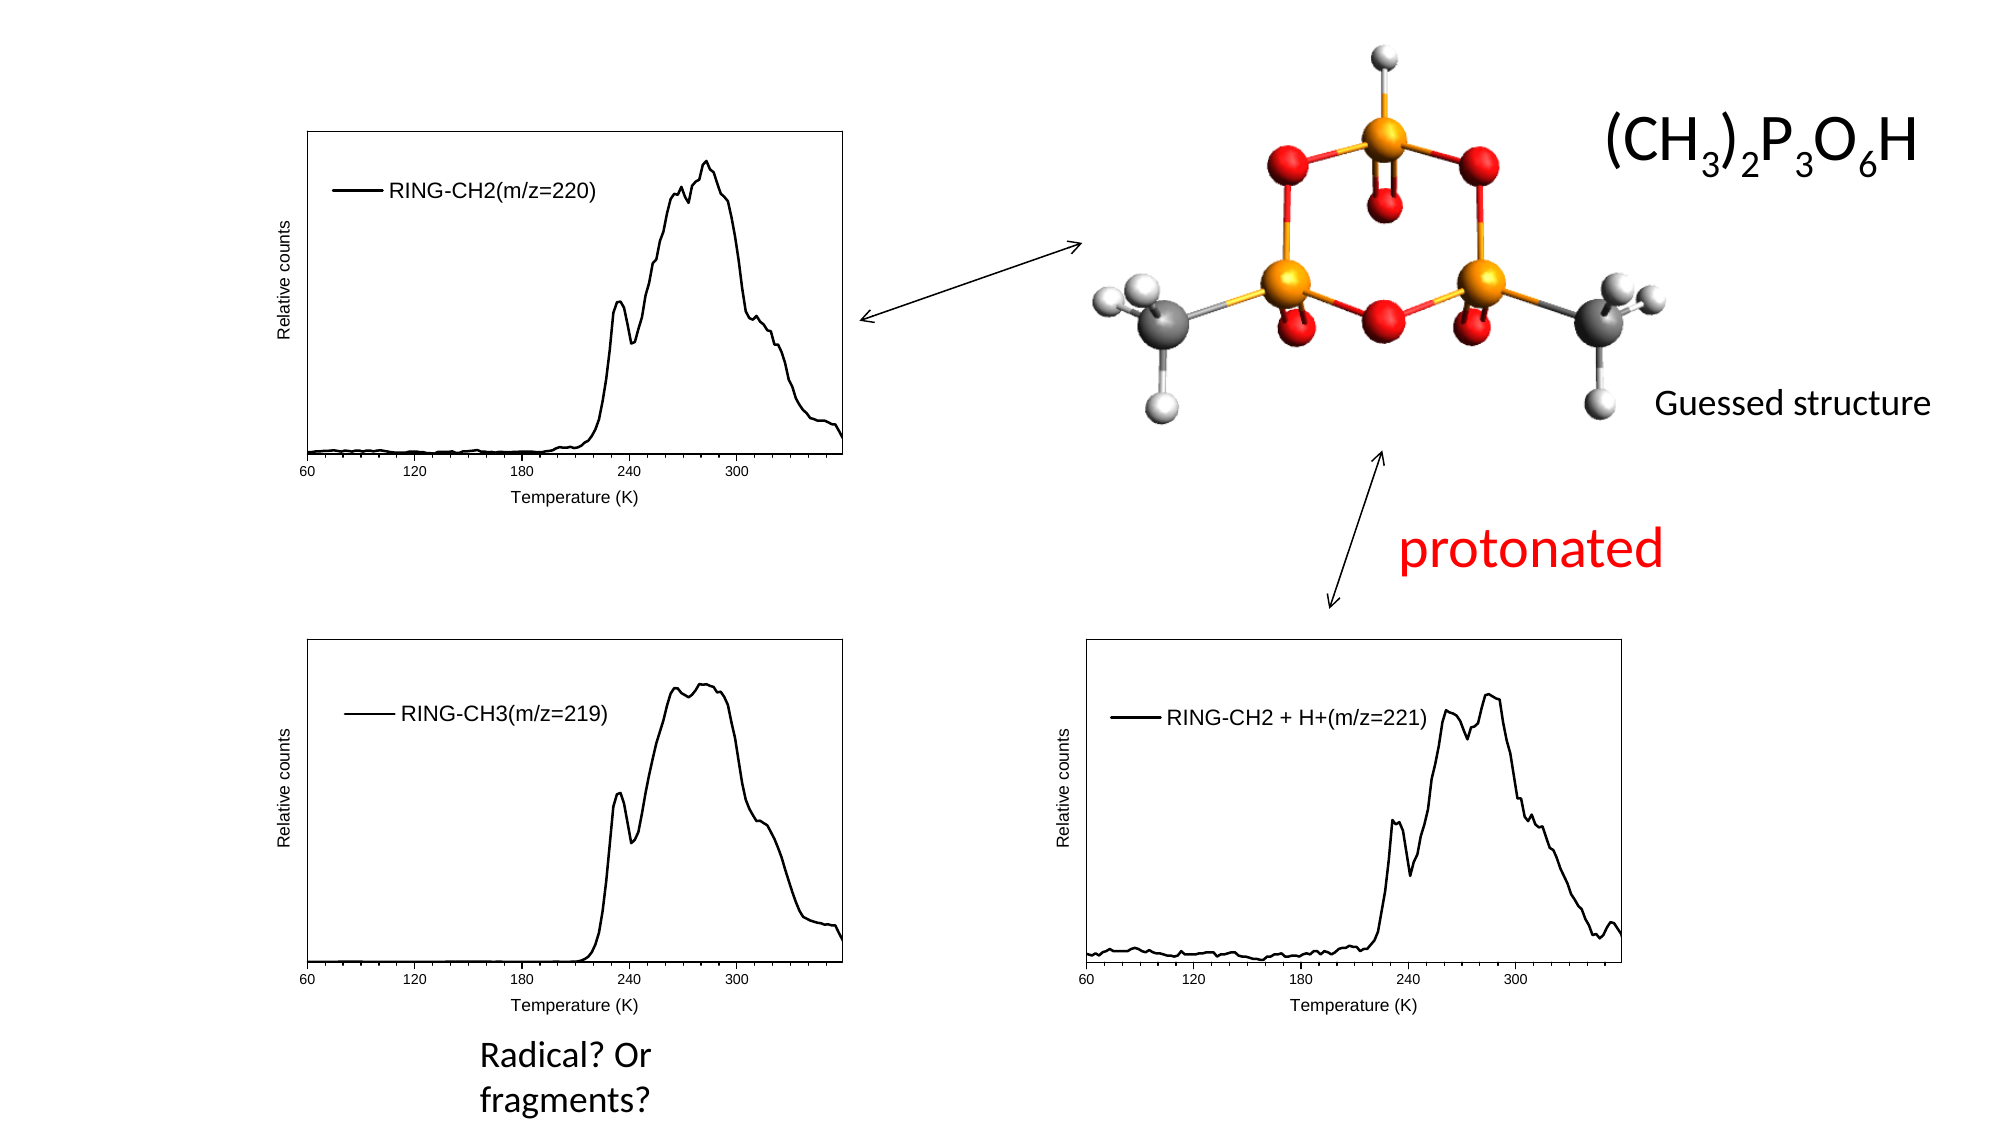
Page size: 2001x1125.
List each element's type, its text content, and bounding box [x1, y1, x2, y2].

text_box protonated [1384, 501, 1681, 587]
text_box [1038, 626, 1639, 1031]
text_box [259, 118, 860, 523]
picture [1082, 35, 1683, 451]
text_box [1329, 450, 1383, 609]
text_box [859, 242, 1083, 321]
text_box Guessed structure [1683, 370, 1947, 431]
text_box (CH3)2P3O6H [1683, 86, 1934, 193]
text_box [259, 626, 860, 1031]
text_box Radical? Or fragments? [465, 1031, 701, 1125]
